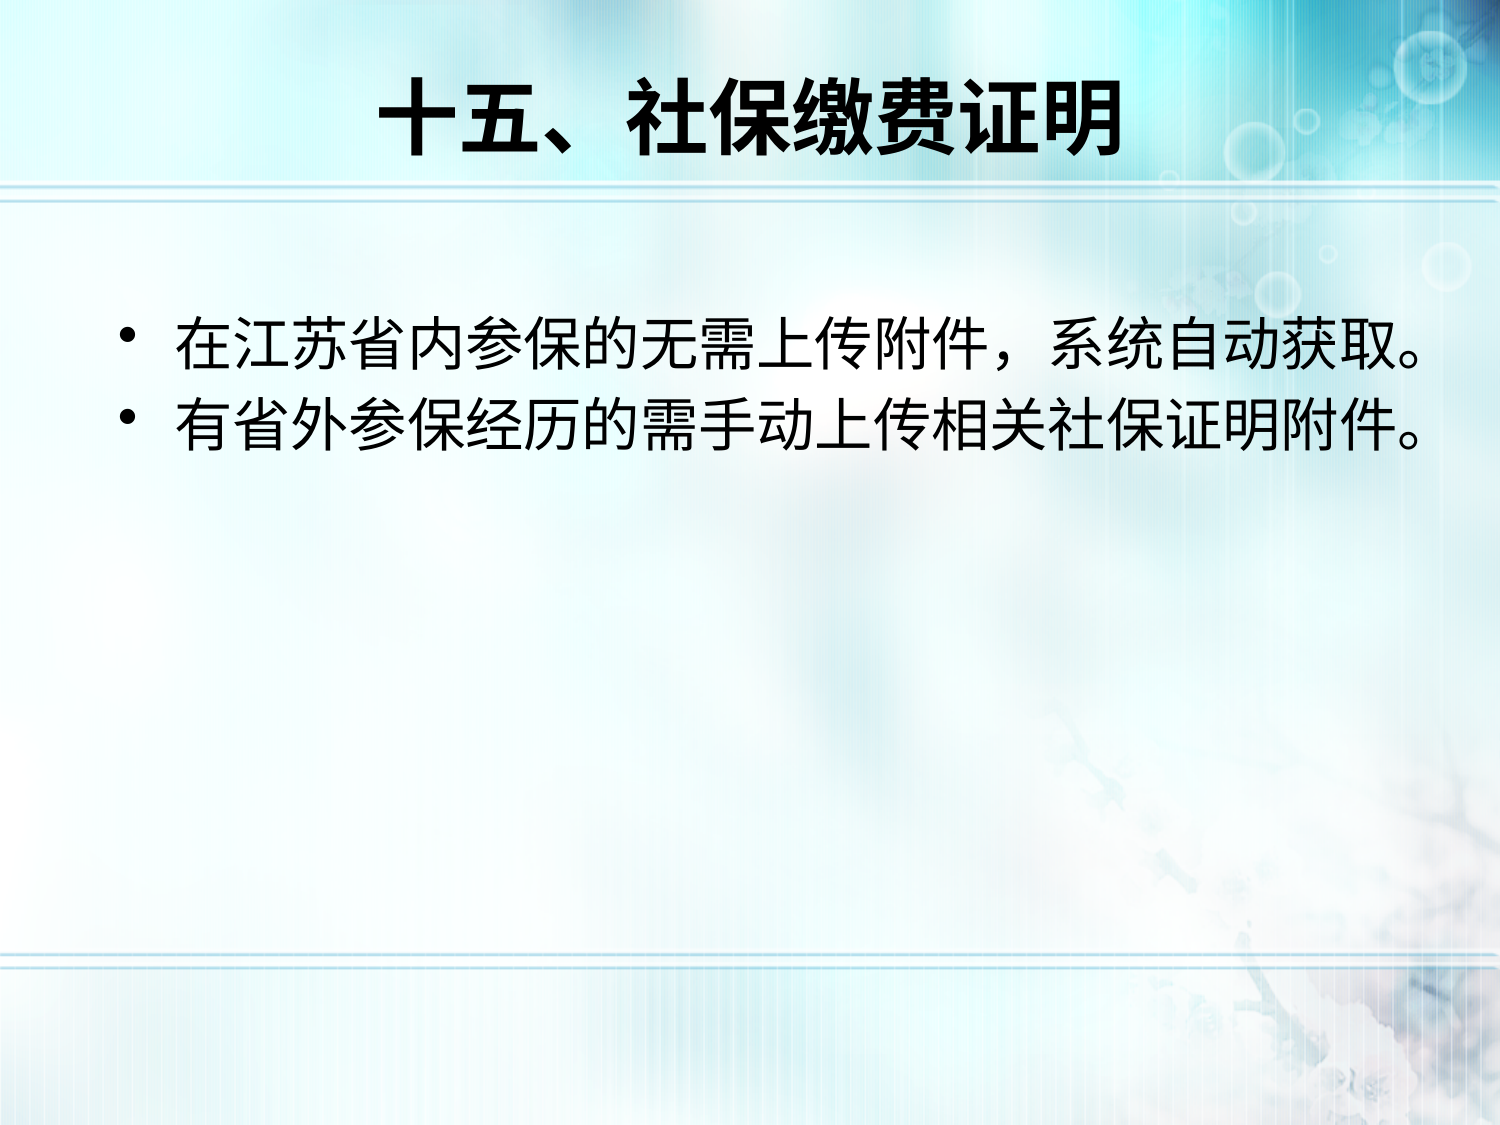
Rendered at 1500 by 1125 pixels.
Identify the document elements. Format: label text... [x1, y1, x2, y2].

list 在江苏省内参保的无需上传附件，系统自动获取。 有省外参保经历的需手动上传相关社保证明附件。 [102, 299, 1426, 924]
picture [0, 0, 1500, 1125]
title 十五、社保缴费证明 [74, 45, 1426, 185]
